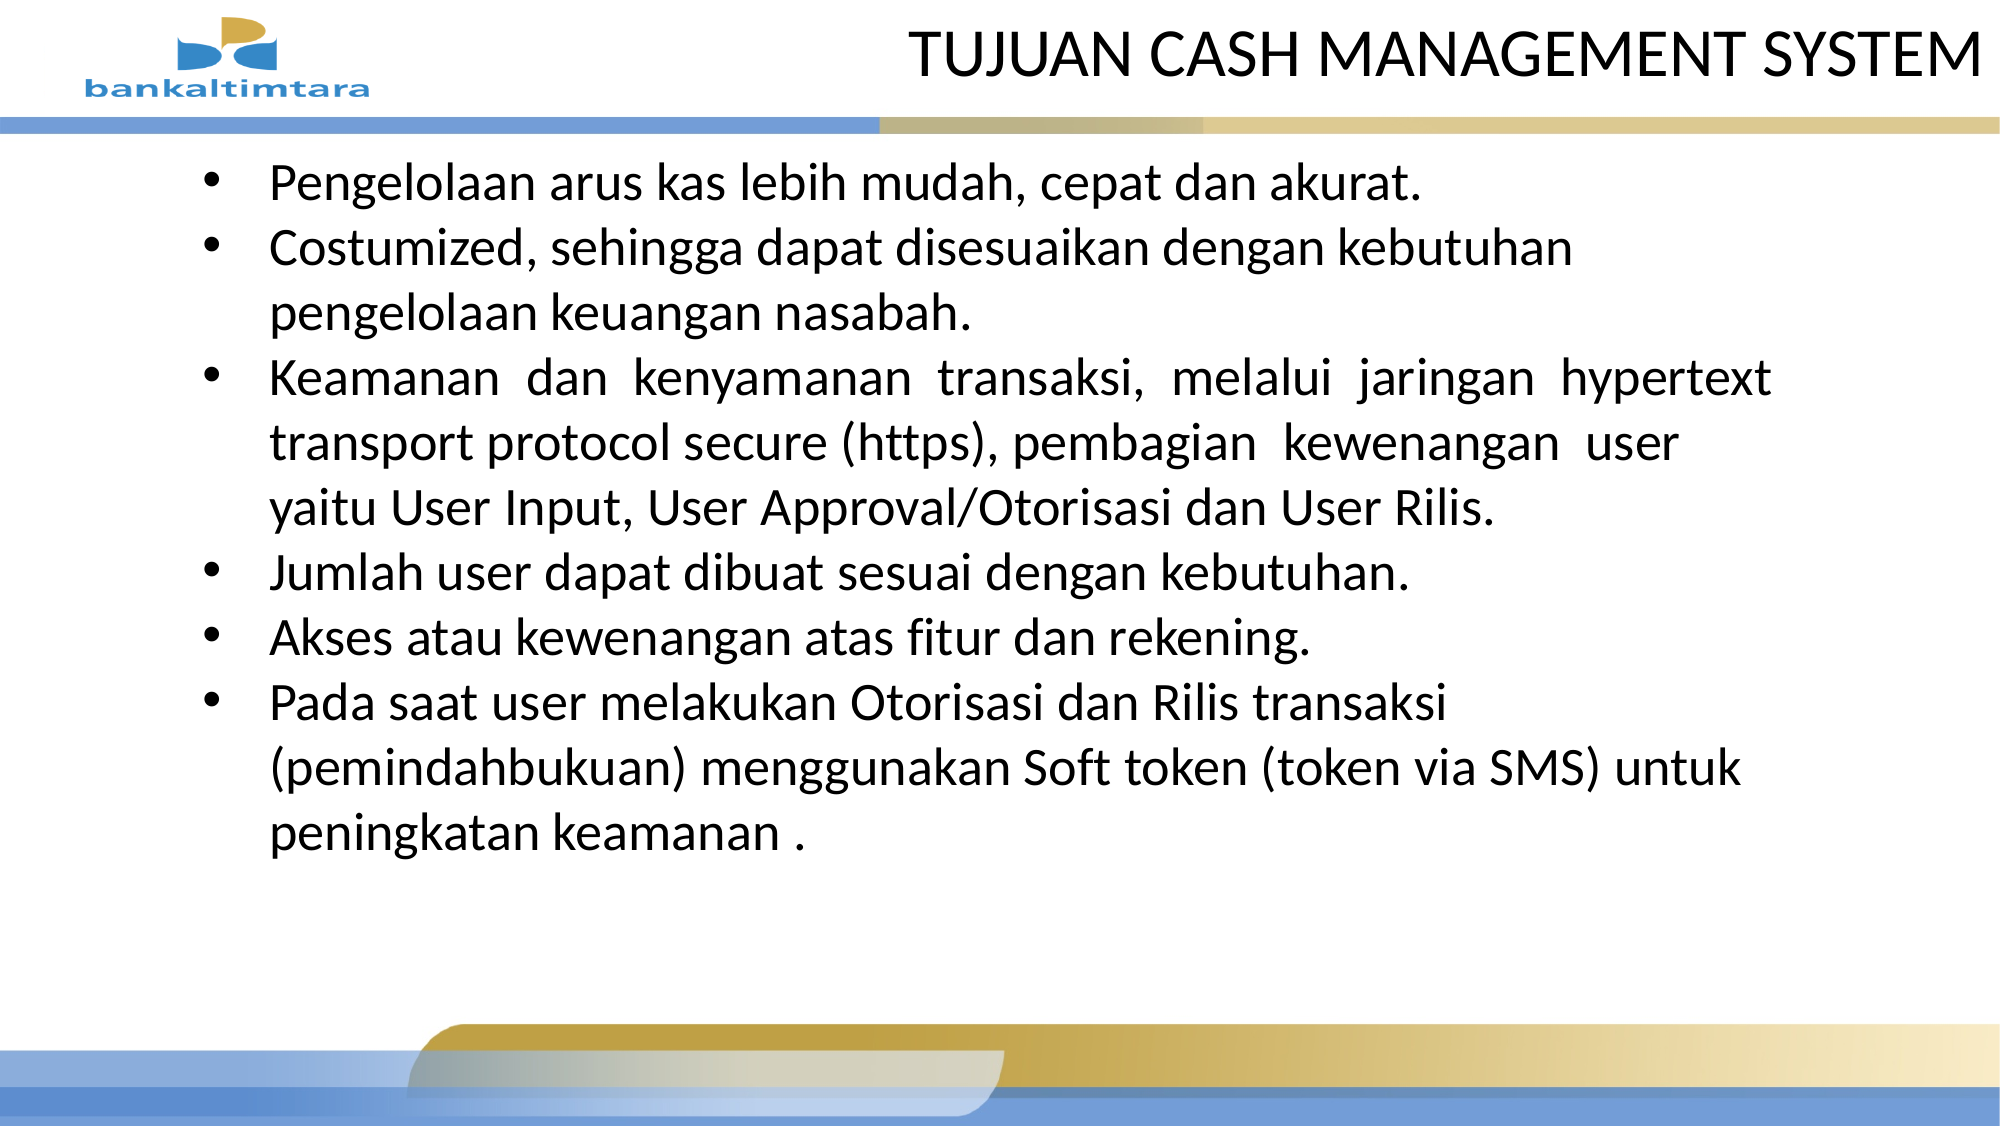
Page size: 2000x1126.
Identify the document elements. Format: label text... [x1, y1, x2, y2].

picture [0, 0, 2000, 1126]
text_box Pengelolaan arus kas lebih mudah, cepat dan akurat. Costumized, sehingga dapat disesuaikan dengan kebutuhan pengelolaan keuangan nasabah. Keamanan dan kenyamanan transaksi, melalui jaringan hypertext transport protocol secure (https), pembagian kewenangan user yaitu User Input, User Approval/Otorisasi dan User Rilis. Jumlah user dapat dibuat sesuai dengan kebutuhan. Akses atau kewenangan atas fitur dan rekening. Pada saat user melakukan Otorisasi dan Rilis transaksi (pemindahbukuan) menggunakan Soft token (token via SMS) untuk peningkatan keamanan . [187, 138, 1813, 590]
text_box TUJUAN CASH MANAGEMENT SYSTEM [868, 0, 2000, 115]
